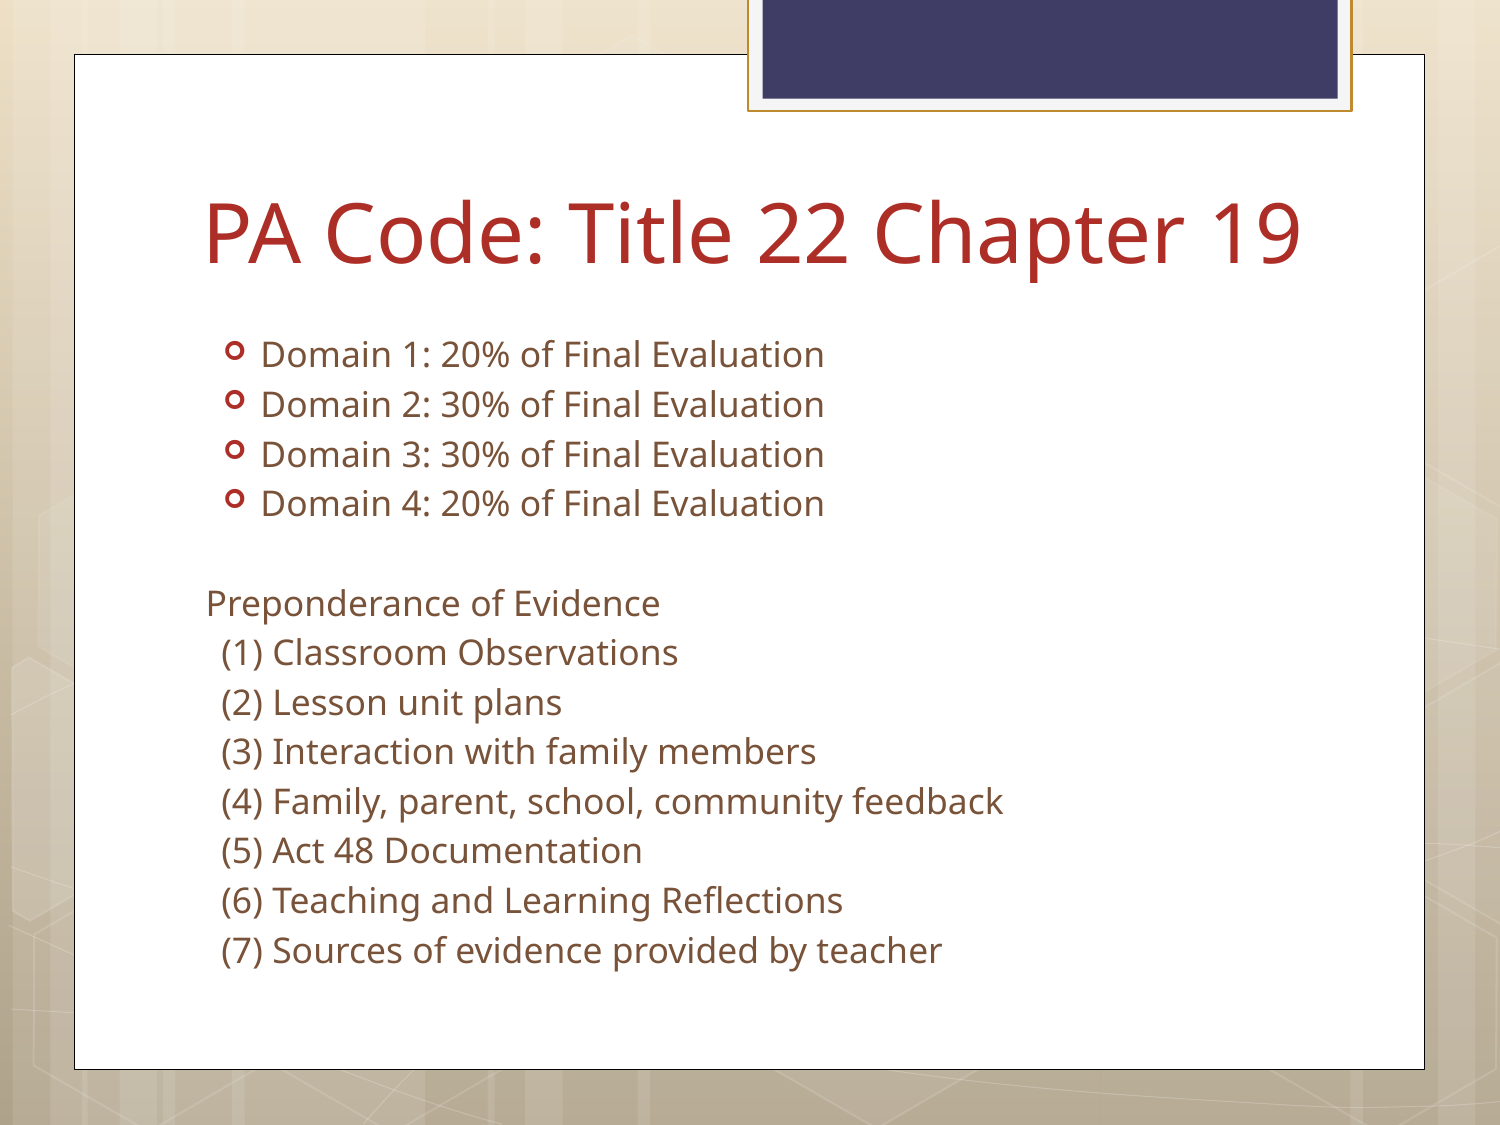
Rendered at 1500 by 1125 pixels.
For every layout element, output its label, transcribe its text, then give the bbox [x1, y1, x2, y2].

list Domain 1: 20% of Final Evaluation Domain 2: 30% of Final Evaluation Domain 3: 30% of Final Evaluation Domain 4: 20% of Final Evaluation Preponderance of Evidence (1) Classroom Observations (2) Lesson unit plans (3) Interaction with family members (4) Family, parent, school, community feedback (5) Act 48 Documentation (6) Teaching and Learning Reflections (7) Sources of evidence provided by teacher [174, 324, 1287, 982]
title PA Code: Title 22 Chapter 19 [187, 99, 1340, 288]
